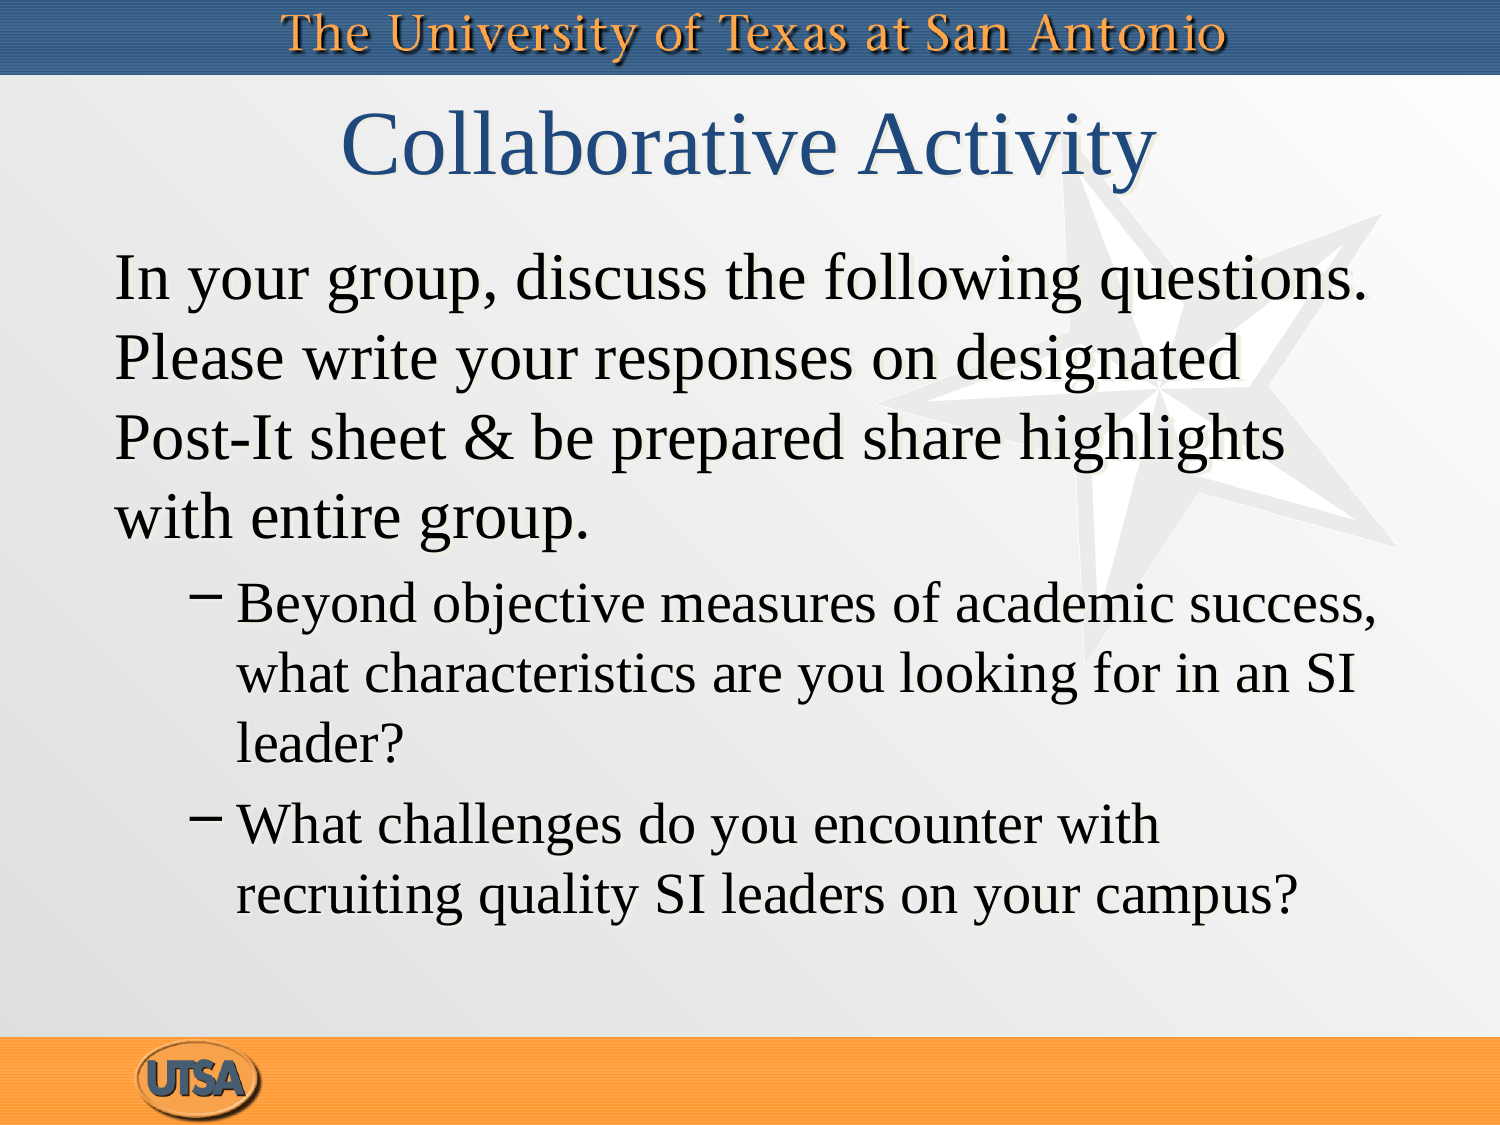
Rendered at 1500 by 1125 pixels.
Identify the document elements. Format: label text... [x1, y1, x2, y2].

picture [0, 0, 1500, 75]
list In your group, discuss the following questions. Please write your responses on designated Post-It sheet & be prepared share highlights with entire group. Beyond objective measures of academic success, what characteristics are you looking for in an SI leader? What challenges do you encounter with recruiting quality SI leaders on your campus? [99, 224, 1401, 1001]
title Collaborative Activity [112, 74, 1388, 201]
picture [0, 1037, 1500, 1125]
